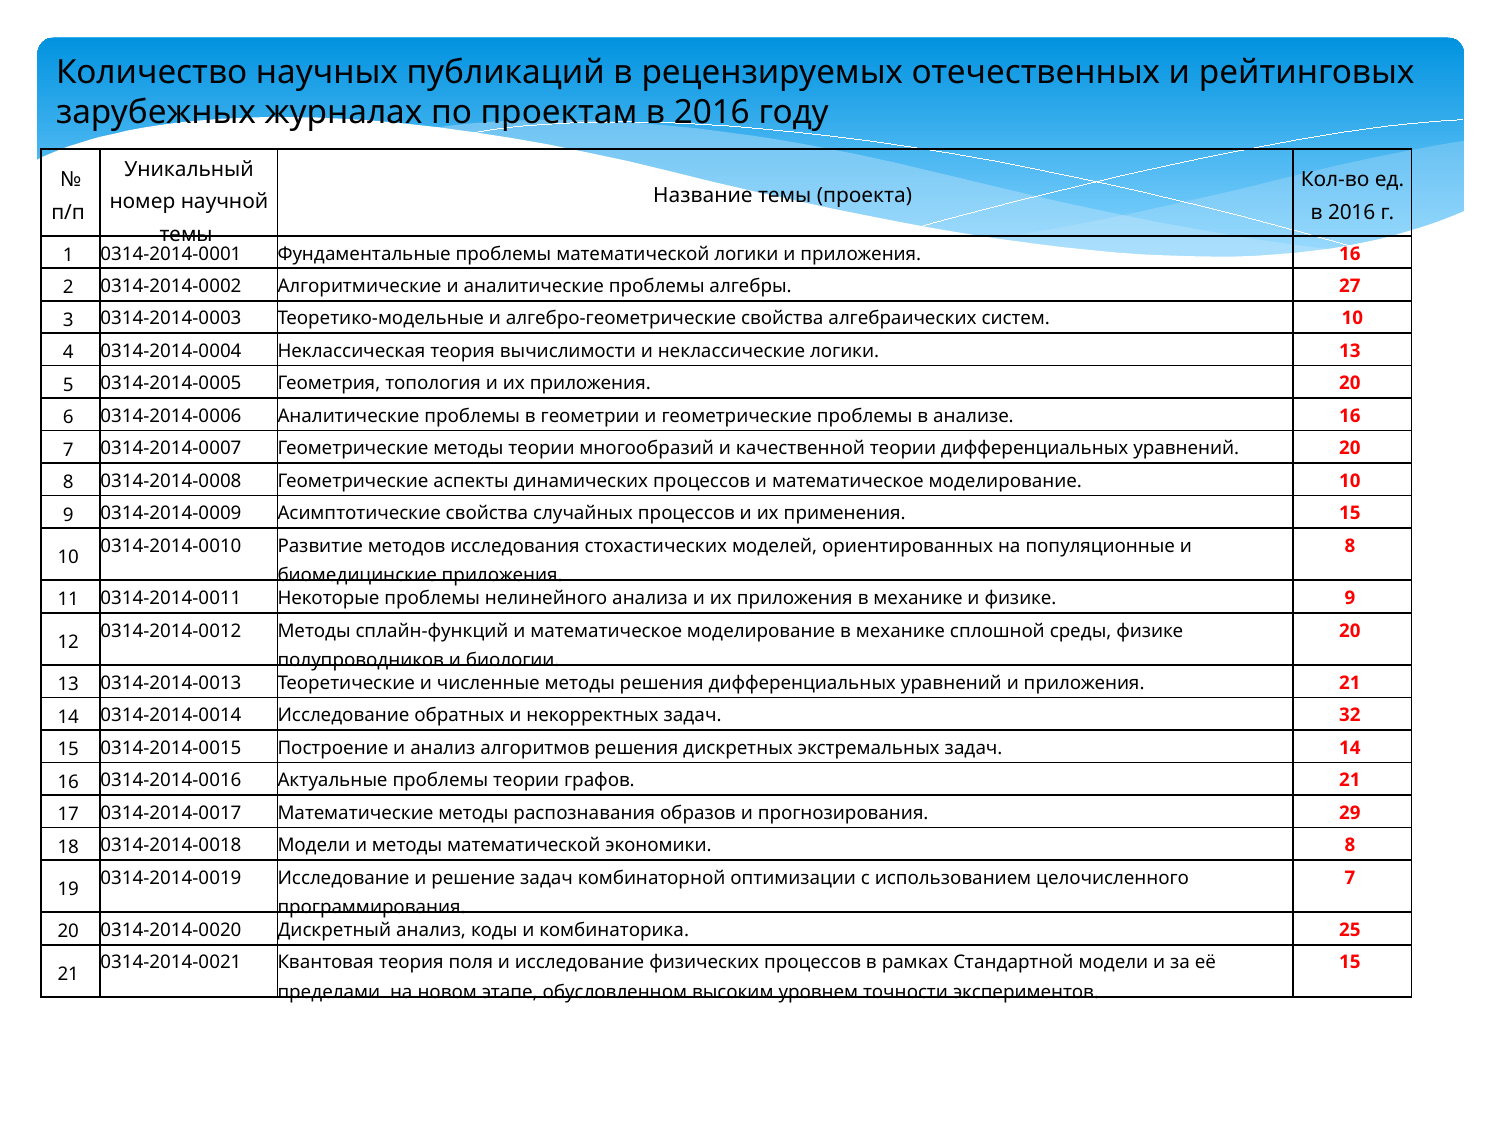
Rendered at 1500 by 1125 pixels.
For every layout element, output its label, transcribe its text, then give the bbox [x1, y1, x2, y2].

table_cell 9 [1294, 581, 1411, 612]
table_cell 8 [1294, 529, 1411, 579]
table_cell 20 [1294, 431, 1411, 462]
table_cell 20 [1294, 614, 1411, 664]
table_cell 0314-2014-0012 [101, 614, 277, 664]
table_cell 21 [1294, 666, 1411, 697]
table_cell 7 [1294, 861, 1411, 911]
table_cell 6 [42, 399, 99, 430]
table_cell 29 [1294, 796, 1411, 827]
table_cell 0314-2014-0013 [101, 666, 277, 697]
table_cell 21 [1294, 763, 1411, 794]
table_cell 10 [1294, 464, 1411, 495]
table_cell Развитие методов исследования стохастических моделей, ориентированных на популяционные и биомедицинские приложения. [278, 529, 1292, 579]
table_cell Алгоритмические и аналитические проблемы алгебры. [278, 269, 1292, 300]
table_cell 0314-2014-0003 [101, 302, 277, 332]
table_cell 0314-2014-0021 [101, 946, 277, 996]
table_cell 0314-2014-0002 [101, 269, 277, 300]
table_cell 9 [42, 496, 99, 527]
table_cell 17 [42, 796, 99, 827]
table_cell 0314-2014-0004 [101, 334, 277, 365]
table_cell Исследование обратных и некорректных задач. [278, 698, 1292, 729]
table_cell 0314-2014-0005 [101, 366, 277, 397]
table_cell 15 [42, 731, 99, 762]
table_cell 16 [1294, 399, 1411, 430]
table_cell Фундаментальные проблемы математической логики и приложения. [278, 237, 1292, 267]
table_cell Модели и методы математической экономики. [278, 828, 1292, 859]
table_cell 13 [42, 666, 99, 697]
table_cell 14 [42, 698, 99, 729]
table_cell 4 [42, 334, 99, 365]
table_cell 19 [42, 861, 99, 911]
table_cell 0314-2014-0009 [101, 496, 277, 527]
table_cell 0314-2014-0020 [101, 913, 277, 944]
table_header Название темы (проекта) [278, 150, 1292, 235]
table_cell Геометрические аспекты динамических процессов и математическое моделирование. [278, 464, 1292, 495]
table_cell 0314-2014-0008 [101, 464, 277, 495]
table_cell 0314-2014-0016 [101, 763, 277, 794]
table_header № п/п [42, 150, 99, 235]
table_cell 16 [1294, 237, 1411, 267]
table_cell 0314-2014-0018 [101, 828, 277, 859]
table_cell 32 [1294, 698, 1411, 729]
table_cell 3 [42, 302, 99, 332]
table_cell 0314-2014-0017 [101, 796, 277, 827]
table_cell Аналитические проблемы в геометрии и геометрические проблемы в анализе. [278, 399, 1292, 430]
table_cell 2 [42, 269, 99, 300]
table_cell 0314-2014-0019 [101, 861, 277, 911]
table_cell Построение и анализ алгоритмов решения дискретных экстремальных задач. [278, 731, 1292, 762]
table_cell 0314-2014-0001 [101, 237, 277, 267]
table_cell Дискретный анализ, коды и комбинаторика. [278, 913, 1292, 944]
table_cell Неклассическая теория вычислимости и неклассические логики. [278, 334, 1292, 365]
table_cell 16 [42, 763, 99, 794]
table_cell 0314-2014-0015 [101, 731, 277, 762]
table_cell 20 [1294, 366, 1411, 397]
table_cell 5 [42, 366, 99, 397]
table_cell Геометрия, топология и их приложения. [278, 366, 1292, 397]
text_box Количество научных публикаций в рецензируемых отечественных и рейтинговых зарубежных журналах по проектам в 2016 году [41, 42, 1471, 138]
table_cell Теоретические и численные методы решения дифференциальных уравнений и приложения. [278, 666, 1292, 697]
table_cell Математические методы распознавания образов и прогнозирования. [278, 796, 1292, 827]
table_cell 14 [1294, 731, 1411, 762]
table_cell 1 [42, 237, 99, 267]
table_cell 10 [42, 529, 99, 579]
table_cell 13 [1294, 334, 1411, 365]
table_cell Теоретико-модельные и алгебро-геометрические свойства алгебраических систем. [278, 302, 1292, 332]
table_cell 20 [42, 913, 99, 944]
table_cell 11 [42, 581, 99, 612]
table_cell 8 [42, 464, 99, 495]
table_cell 15 [1294, 946, 1411, 996]
table_cell 18 [42, 828, 99, 859]
table_cell Квантовая теория поля и исследование физических процессов в рамках Стандартной модели и за её пределами на новом этапе, обусловленном высоким уровнем точности экспериментов. [278, 946, 1292, 996]
table_cell 25 [1294, 913, 1411, 944]
table_cell 10 [1294, 302, 1411, 332]
table_cell 15 [1294, 496, 1411, 527]
table_header Кол-во ед. в 2016 г. [1294, 150, 1411, 235]
table_cell 0314-2014-0006 [101, 399, 277, 430]
table_cell Некоторые проблемы нелинейного анализа и их приложения в механике и физике. [278, 581, 1292, 612]
table_cell 21 [42, 946, 99, 996]
table_cell 0314-2014-0007 [101, 431, 277, 462]
table_cell Асимптотические свойства случайных процессов и их применения. [278, 496, 1292, 527]
table_header Уникальный номер научной темы [101, 150, 277, 235]
table_cell 0314-2014-0014 [101, 698, 277, 729]
table_cell Геометрические методы теории многообразий и качественной теории дифференциальных уравнений. [278, 431, 1292, 462]
table_cell Методы сплайн-функций и математическое моделирование в механике сплошной среды, физике полупроводников и биологии. [278, 614, 1292, 664]
table_cell 0314-2014-0010 [101, 529, 277, 579]
table_cell 12 [42, 614, 99, 664]
table_cell 27 [1294, 269, 1411, 300]
table_cell Исследование и решение задач комбинаторной оптимизации с использованием целочисленного программирования. [278, 861, 1292, 911]
table_cell Актуальные проблемы теории графов. [278, 763, 1292, 794]
table_cell 7 [42, 431, 99, 462]
table_cell 8 [1294, 828, 1411, 859]
table_cell 0314-2014-0011 [101, 581, 277, 612]
